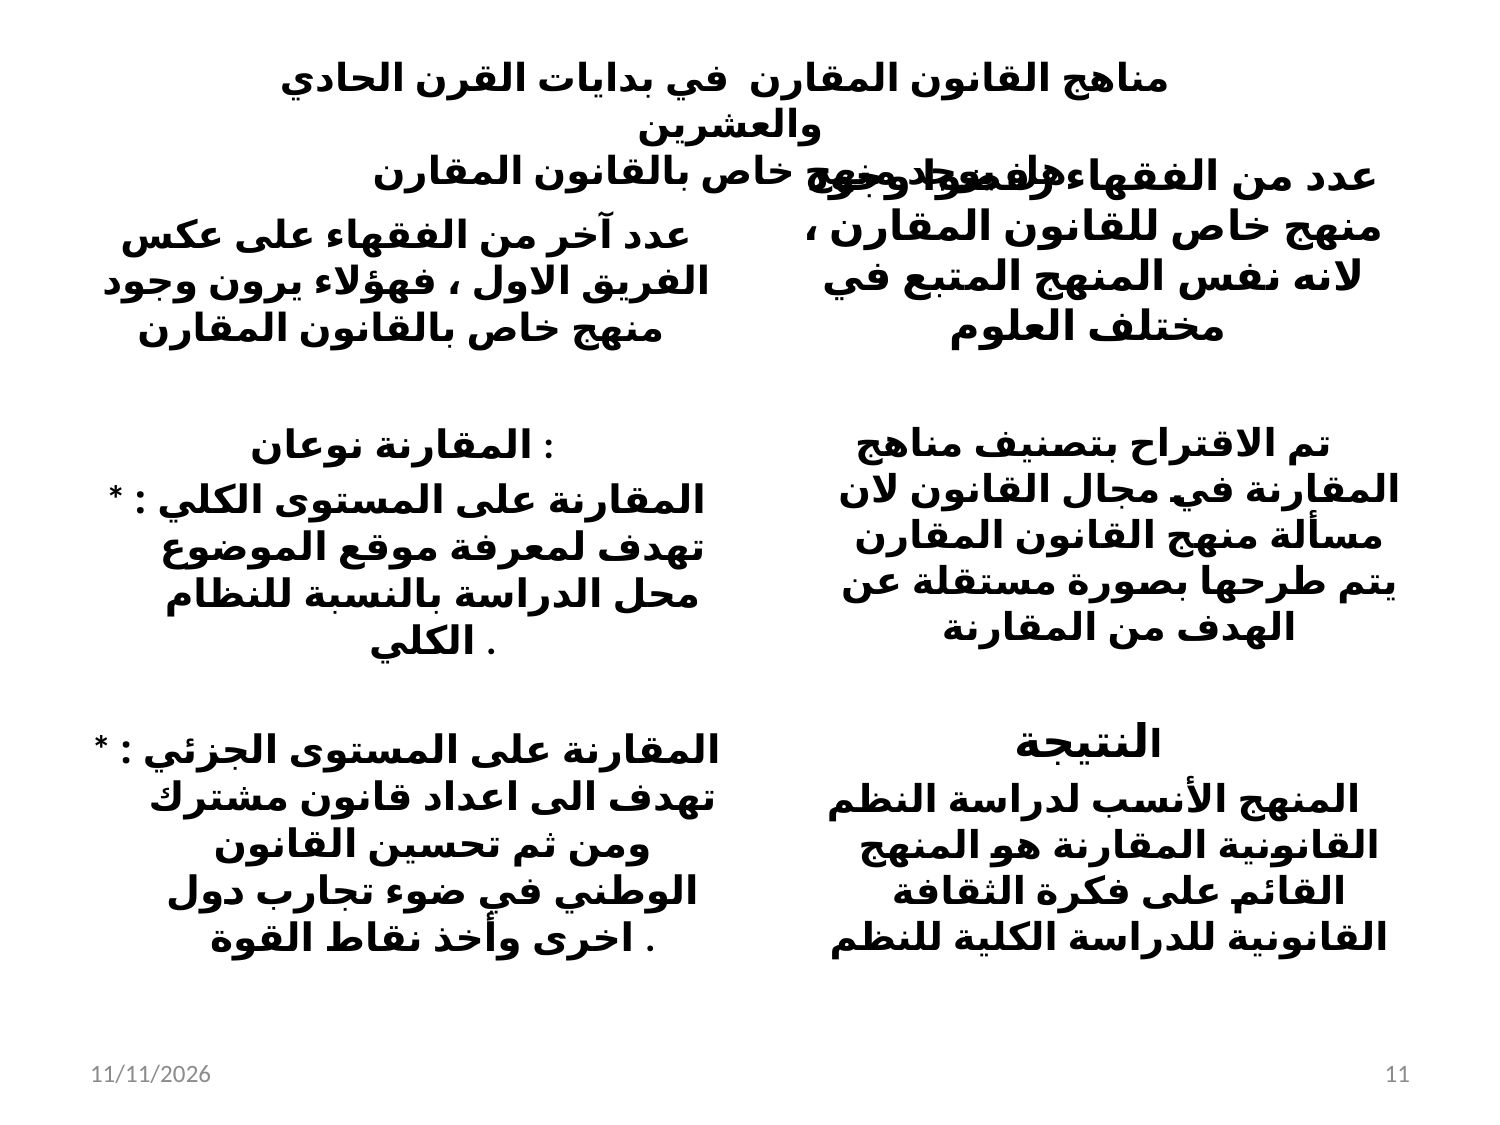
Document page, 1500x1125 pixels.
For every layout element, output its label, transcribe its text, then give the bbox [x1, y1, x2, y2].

slide_number 11 [1074, 1042, 1425, 1103]
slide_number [75, 1042, 425, 1103]
list تم الاقتراح بتصنيف مناهج المقارنة في مجال القانون لان مسألة منهج القانون المقارن يتم طرحها بصورة مستقلة عن الهدف من المقارنة النتيجة المنهج الأنسب لدراسة النظم القانونية المقارنة هو المنهج القائم على فكرة الثقافة القانونية للدراسة الكلية للنظم [761, 356, 1425, 1005]
list المقارنة نوعان : * المقارنة على المستوى الكلي : تهدف لمعرفة موقع الموضوع محل الدراسة بالنسبة للنظام الكلي . * المقارنة على المستوى الجزئي : تهدف الى اعداد قانون مشترك ومن ثم تحسين القانون الوطني في ضوء تجارب دول اخرى وأخذ نقاط القوة . [75, 356, 738, 1005]
list عدد من الفقهاء رفضوا وجود منهج خاص للقانون المقارن ، لانه نفس المنهج المتبع في مختلف العلوم [761, 200, 1425, 356]
list عدد آخر من الفقهاء على عكس الفريق الاول ، فهؤلاء يرون وجود منهج خاص بالقانون المقارن [75, 200, 738, 356]
title مناهج القانون المقارن في بدايات القرن الحادي والعشرين هل يوجد منهج خاص بالقانون المقارن [249, 45, 1200, 200]
